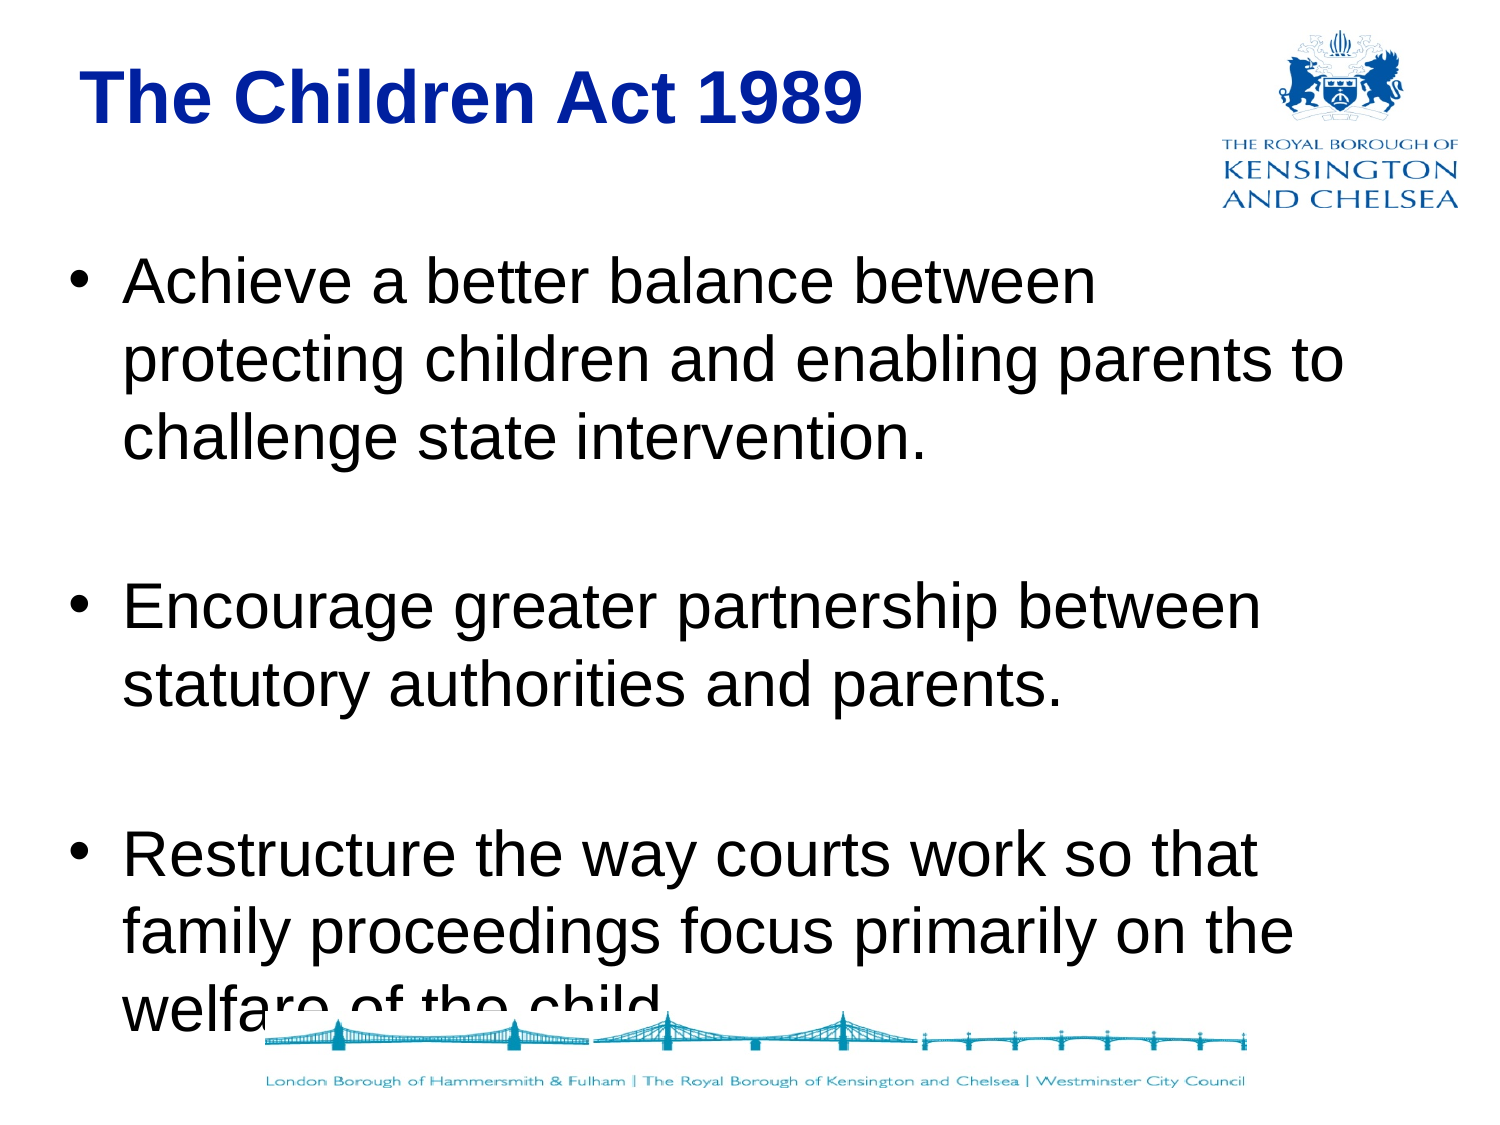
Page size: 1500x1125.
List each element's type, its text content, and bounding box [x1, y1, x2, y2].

list Achieve a better balance between protecting children and enabling parents to challenge state intervention. Encourage greater partnership between statutory authorities and parents. Restructure the way courts work so that family proceedings focus primarily on the welfare of the child. [53, 231, 1404, 1059]
picture [265, 1011, 1247, 1089]
picture [1222, 30, 1458, 209]
title The Children Act 1989 [64, 0, 1415, 188]
